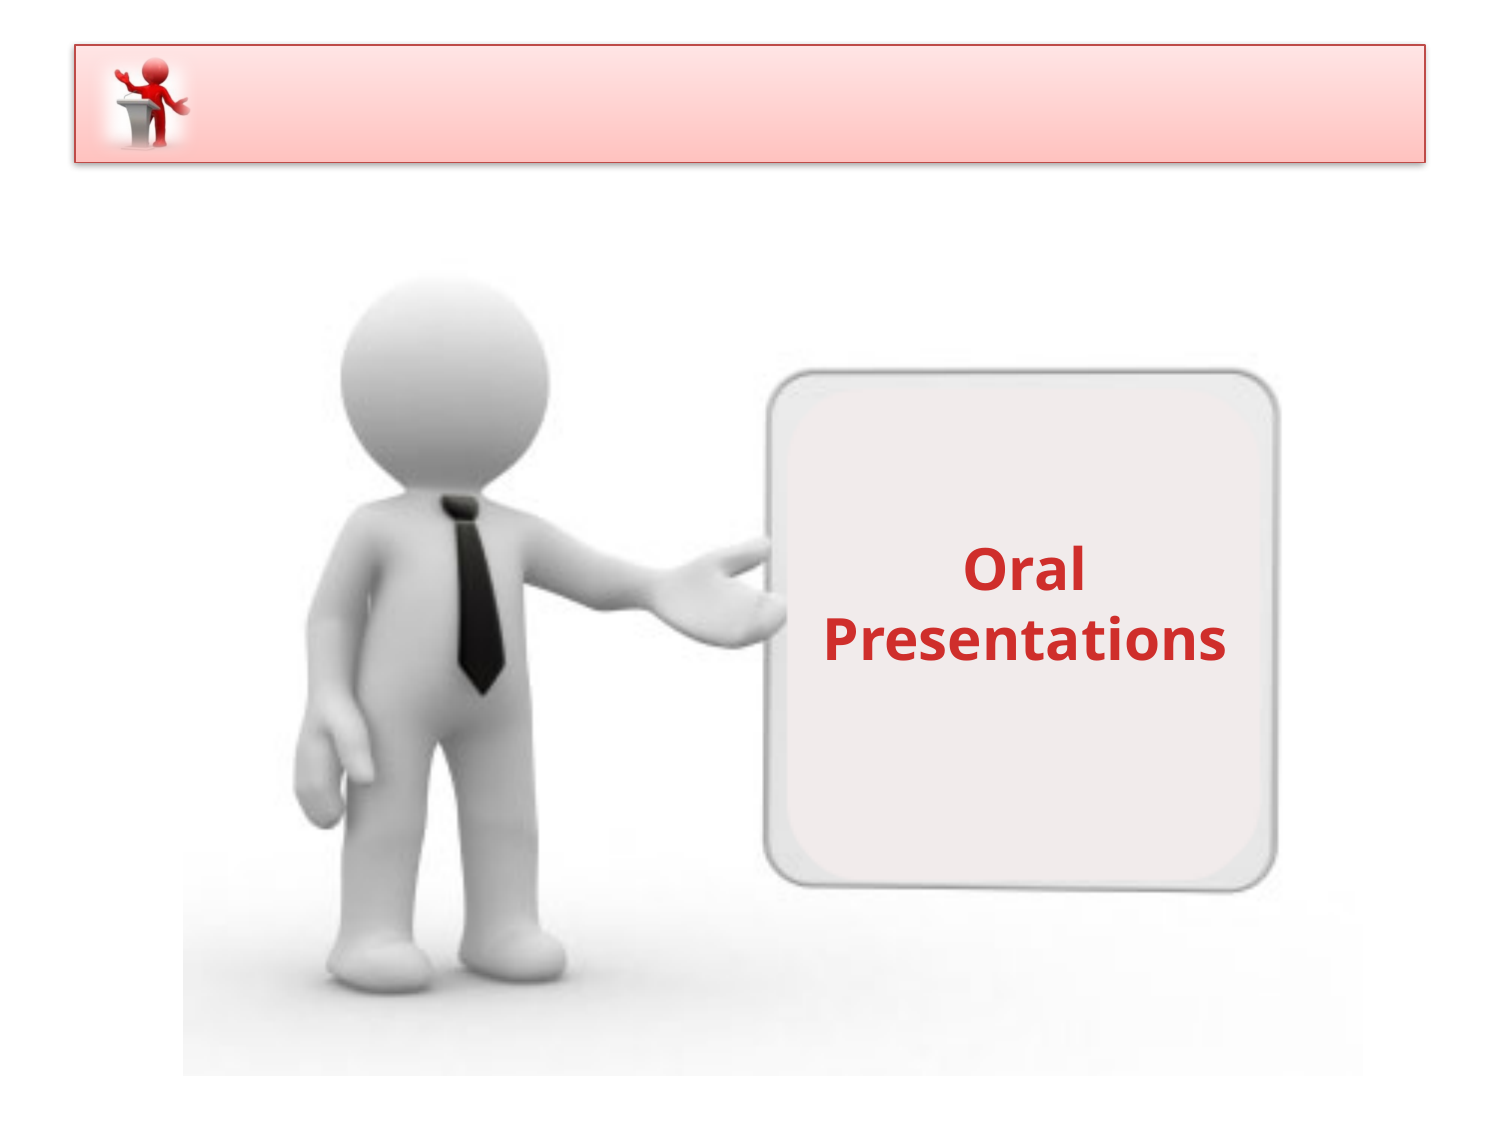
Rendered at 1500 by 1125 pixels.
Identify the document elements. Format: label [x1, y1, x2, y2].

picture [87, 49, 201, 163]
text_box [74, 44, 1426, 163]
picture [183, 216, 1363, 1076]
